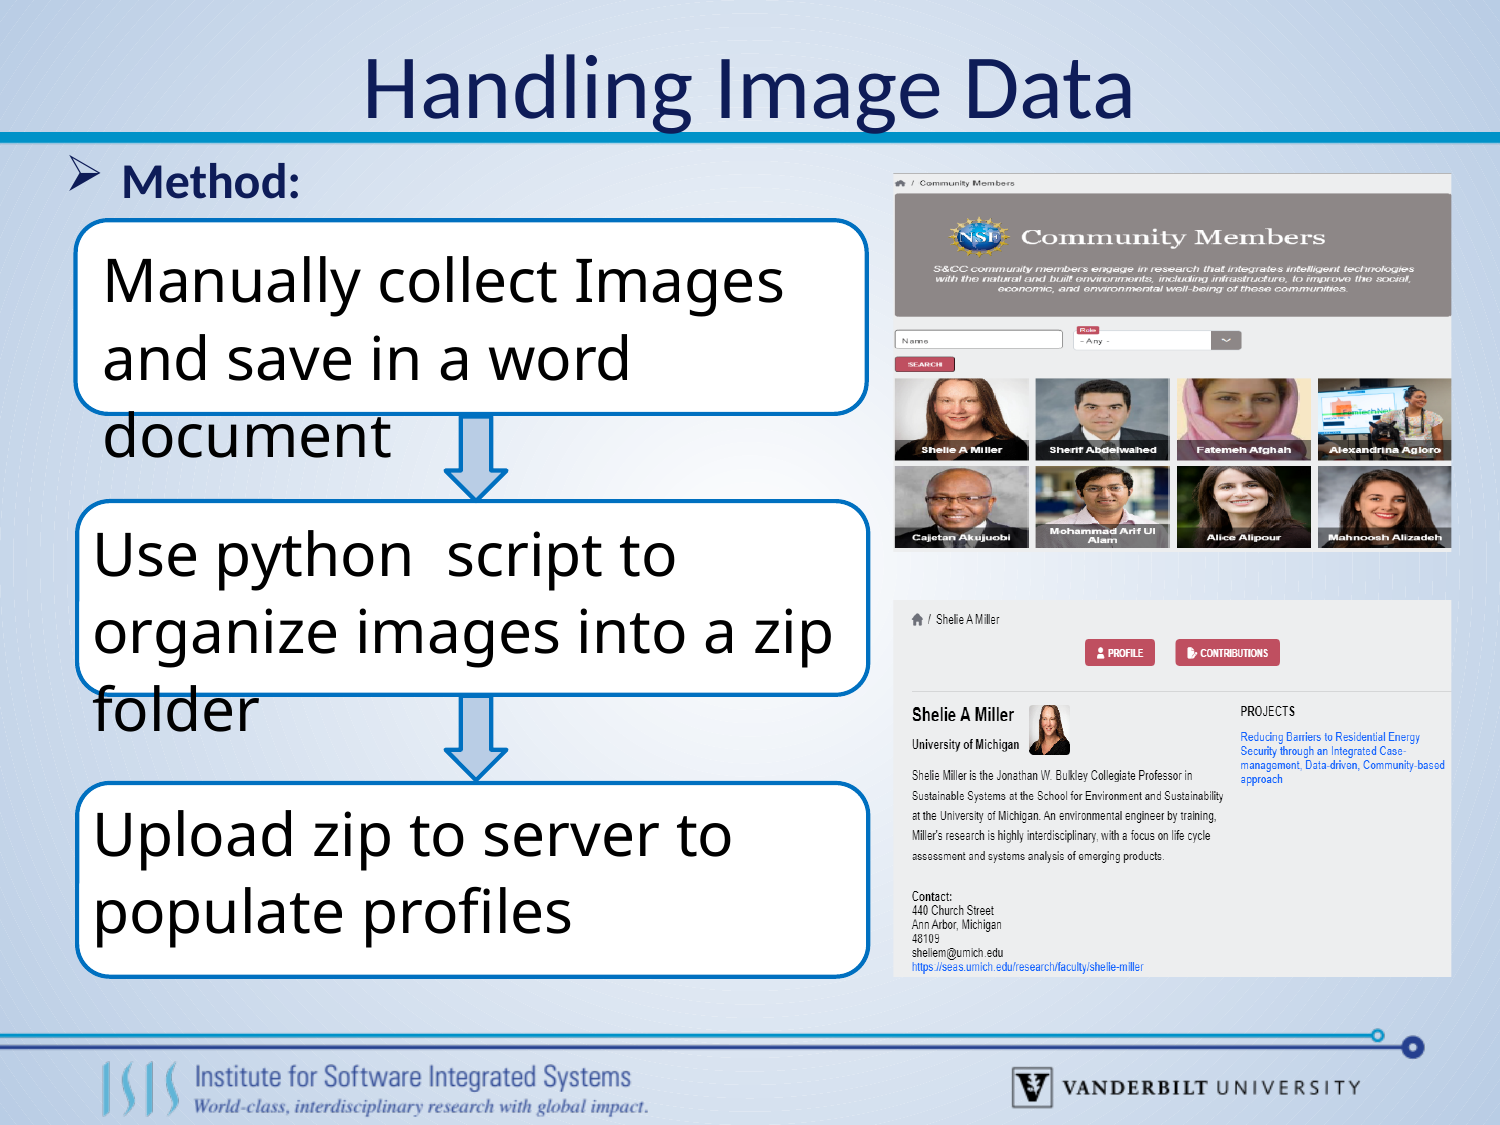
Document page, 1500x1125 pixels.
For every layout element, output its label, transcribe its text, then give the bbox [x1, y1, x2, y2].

title Handling Image Data [75, 29, 1425, 149]
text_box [75, 219, 879, 977]
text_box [893, 173, 1452, 977]
list Method: [50, 148, 1400, 891]
